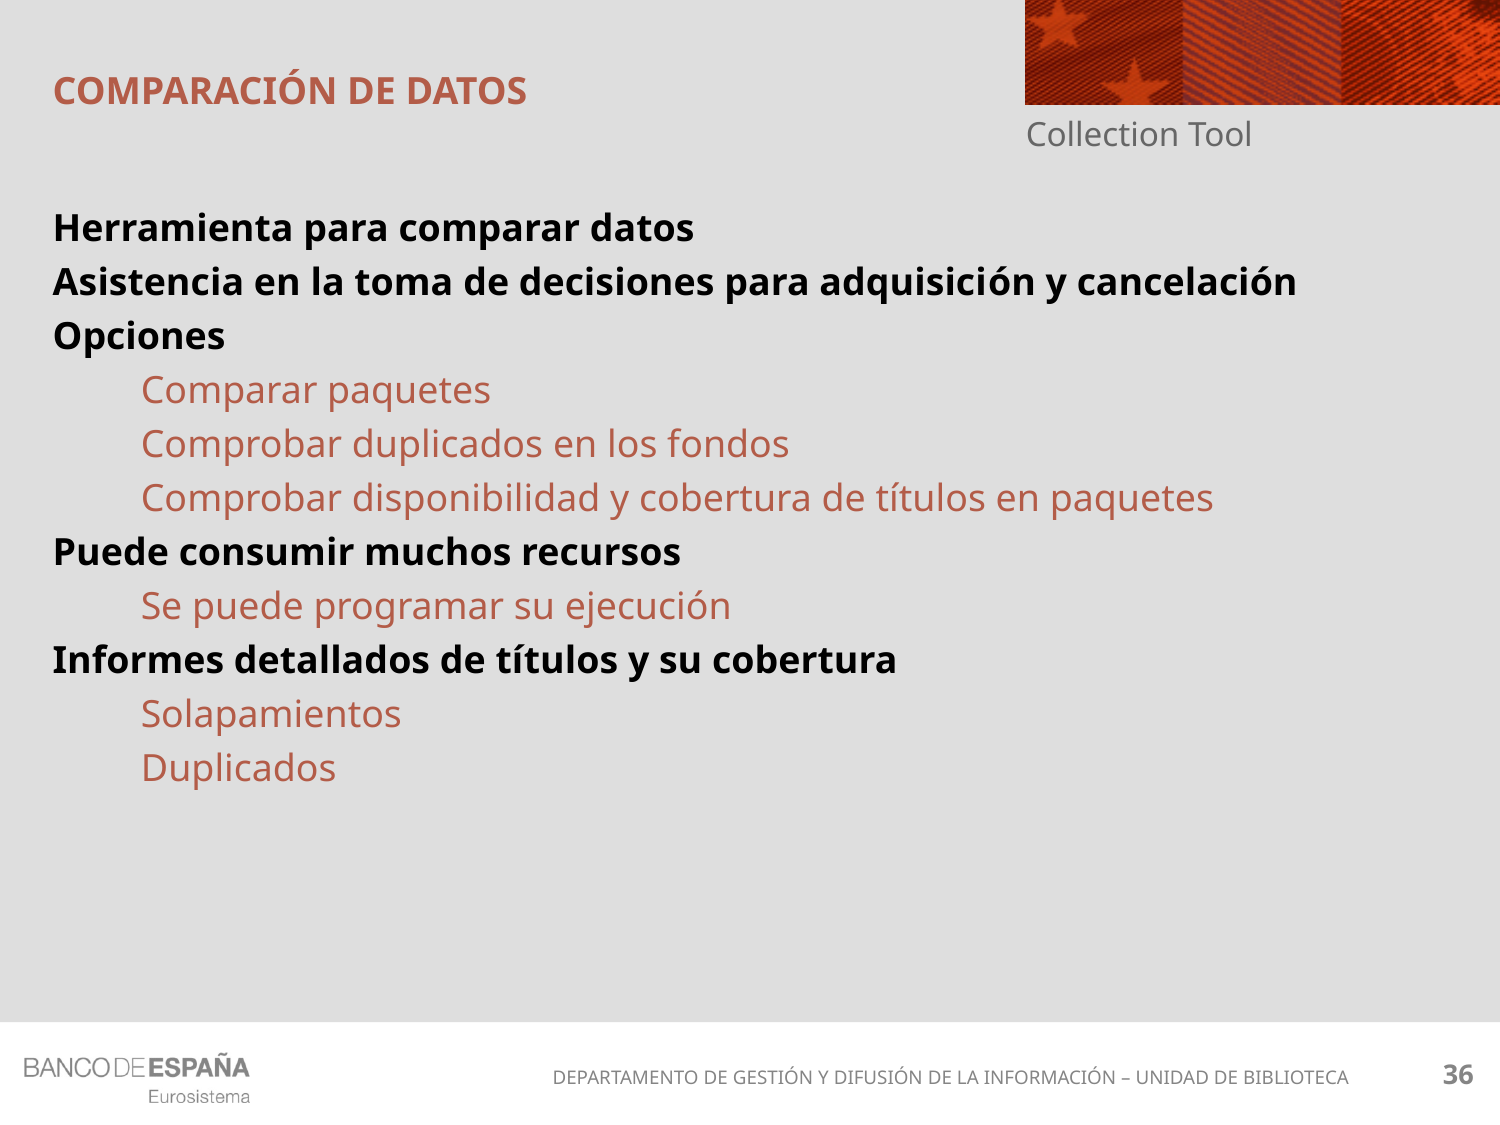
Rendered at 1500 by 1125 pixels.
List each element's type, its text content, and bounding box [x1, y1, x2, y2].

list Collection Tool [1025, 108, 1500, 164]
picture [1025, 0, 1500, 105]
slide_number 36 [1415, 1050, 1474, 1098]
list Herramienta para comparar datos Asistencia en la toma de decisiones para adquisición y cancelación Opciones Comparar paquetes Comprobar duplicados en los fondos Comprobar disponibilidad y cobertura de títulos en paquetes Puede consumir muchos recursos Se puede programar su ejecución Informes detallados de títulos y su cobertura Solapamientos Duplicados [37, 196, 1445, 1012]
picture [24, 1052, 250, 1103]
title COMPARACIÓN DE DATOS [37, 18, 1011, 162]
